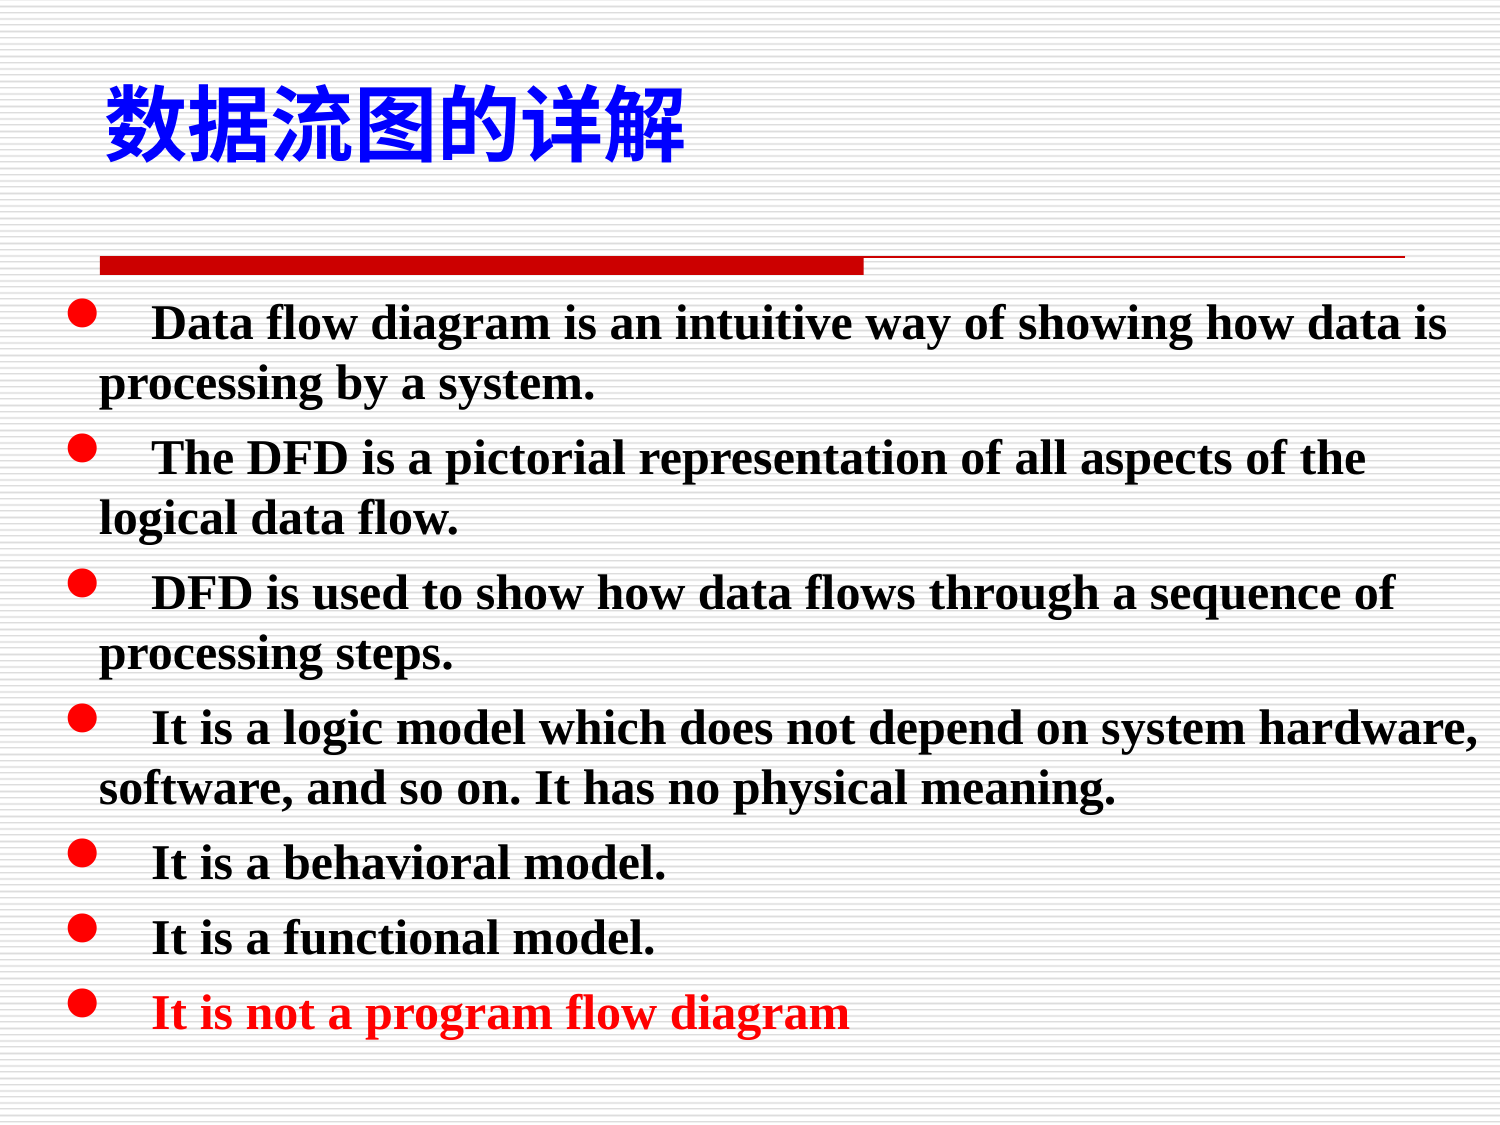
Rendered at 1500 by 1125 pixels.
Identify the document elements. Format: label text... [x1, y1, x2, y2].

text_box 数据流图的详解 [89, 75, 703, 181]
text_box Data flow diagram is an intuitive way of showing how data is processing by a system. The DFD is a pictorial representation of all aspects of the logical data flow. DFD is used to show how data flows through a sequence of processing steps. It is a logic model which does not depend on system hardware, software, and so on. It has no physical meaning. It is a behavioral model. It is a functional model. It is not a program flow diagram [48, 281, 1500, 1047]
picture [0, 0, 1500, 1125]
